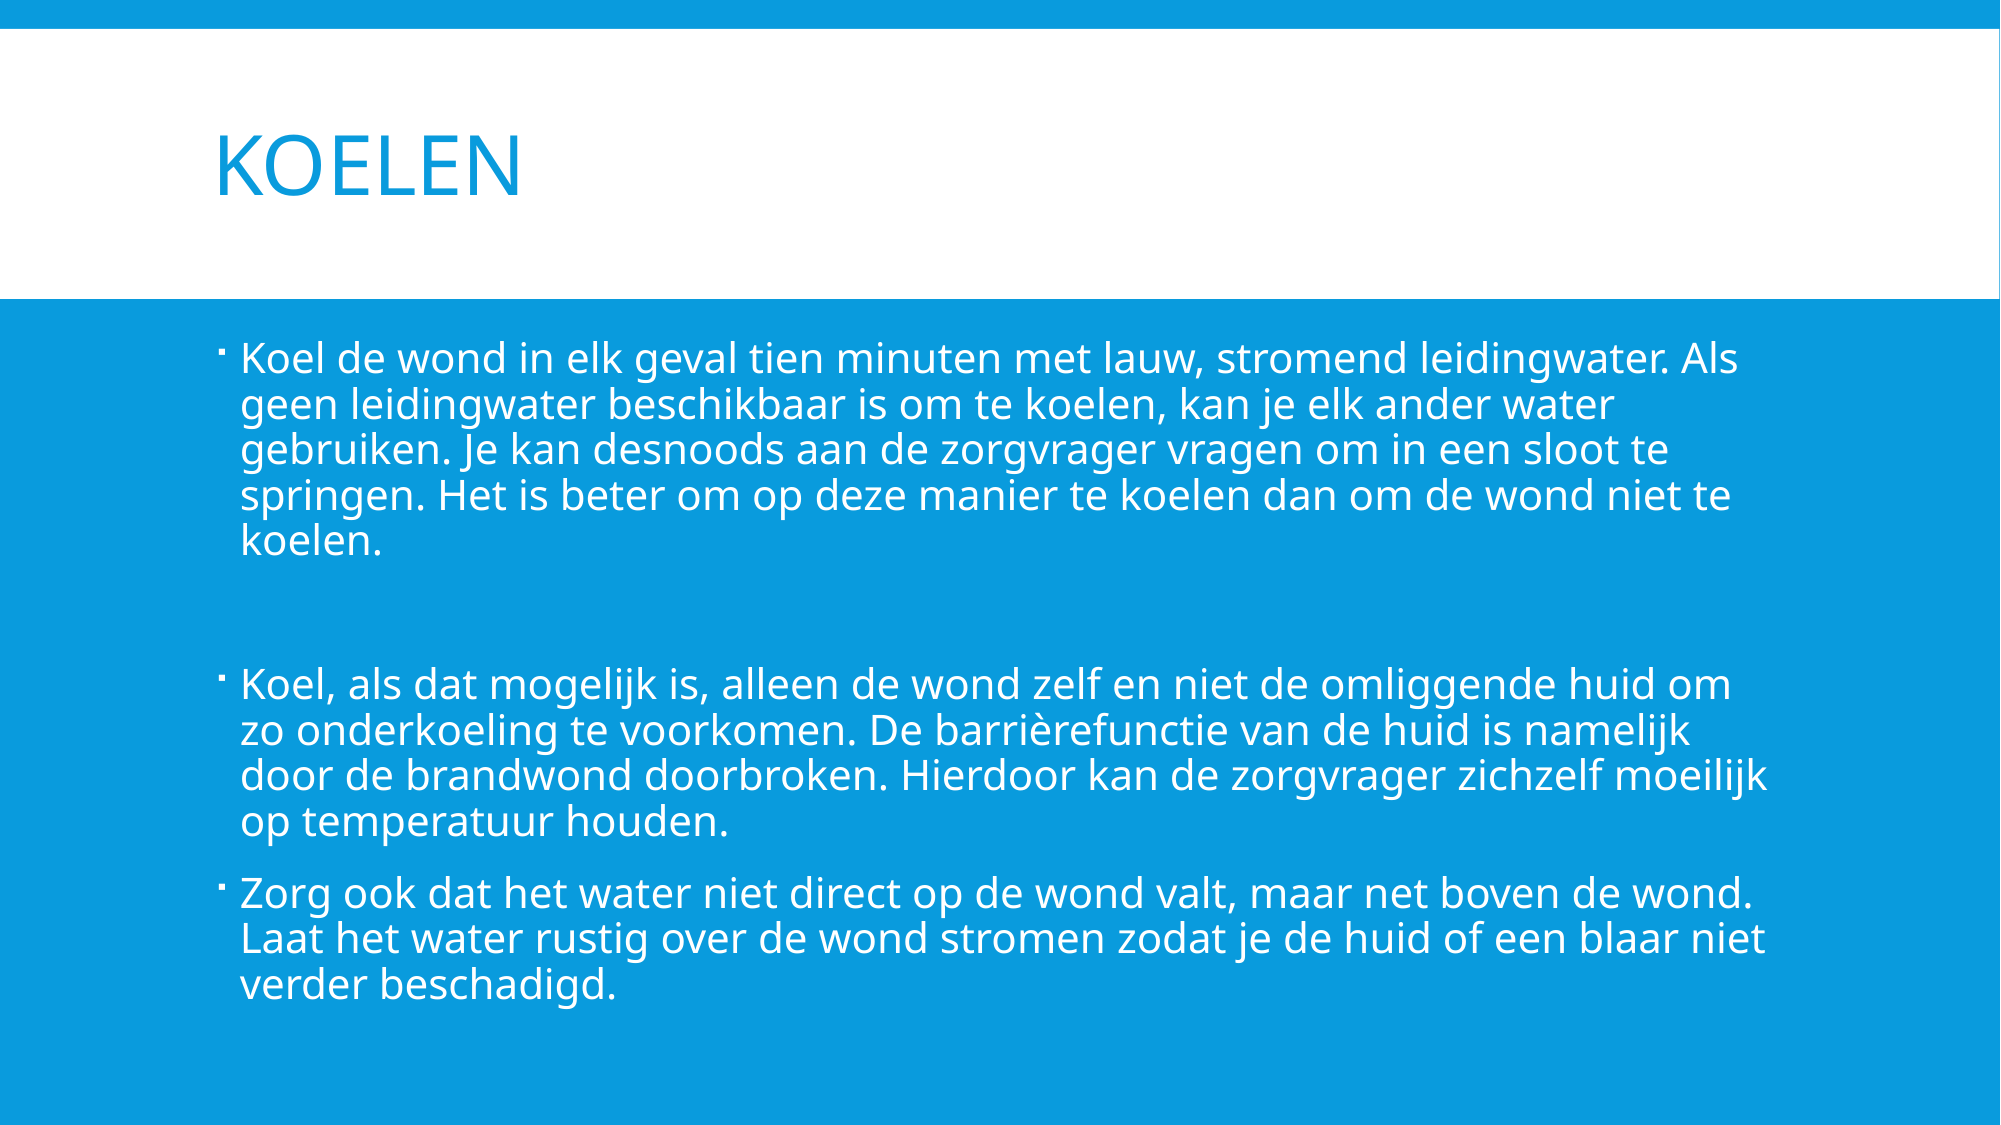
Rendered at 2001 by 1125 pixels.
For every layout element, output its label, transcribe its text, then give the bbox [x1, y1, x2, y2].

list Koel de wond in elk geval tien minuten met lauw, stromend leidingwater. Als geen leidingwater beschikbaar is om te koelen, kan je elk ander water gebruiken. Je kan desnoods aan de zorgvrager vragen om in een sloot te springen. Het is beter om op deze manier te koelen dan om de wond niet te koelen. Koel, als dat mogelijk is, alleen de wond zelf en niet de omliggende huid om zo onderkoeling te voorkomen. De barrièrefunctie van de huid is namelijk door de brandwond doorbroken. Hierdoor kan de zorgvrager zichzelf moeilijk op temperatuur houden. Zorg ook dat het water niet direct op de wond valt, maar net boven de wond. Laat het water rustig over de wond stromen zodat je de huid of een blaar niet verder beschadigd. [197, 329, 1803, 1020]
title Koelen [197, 46, 1803, 295]
